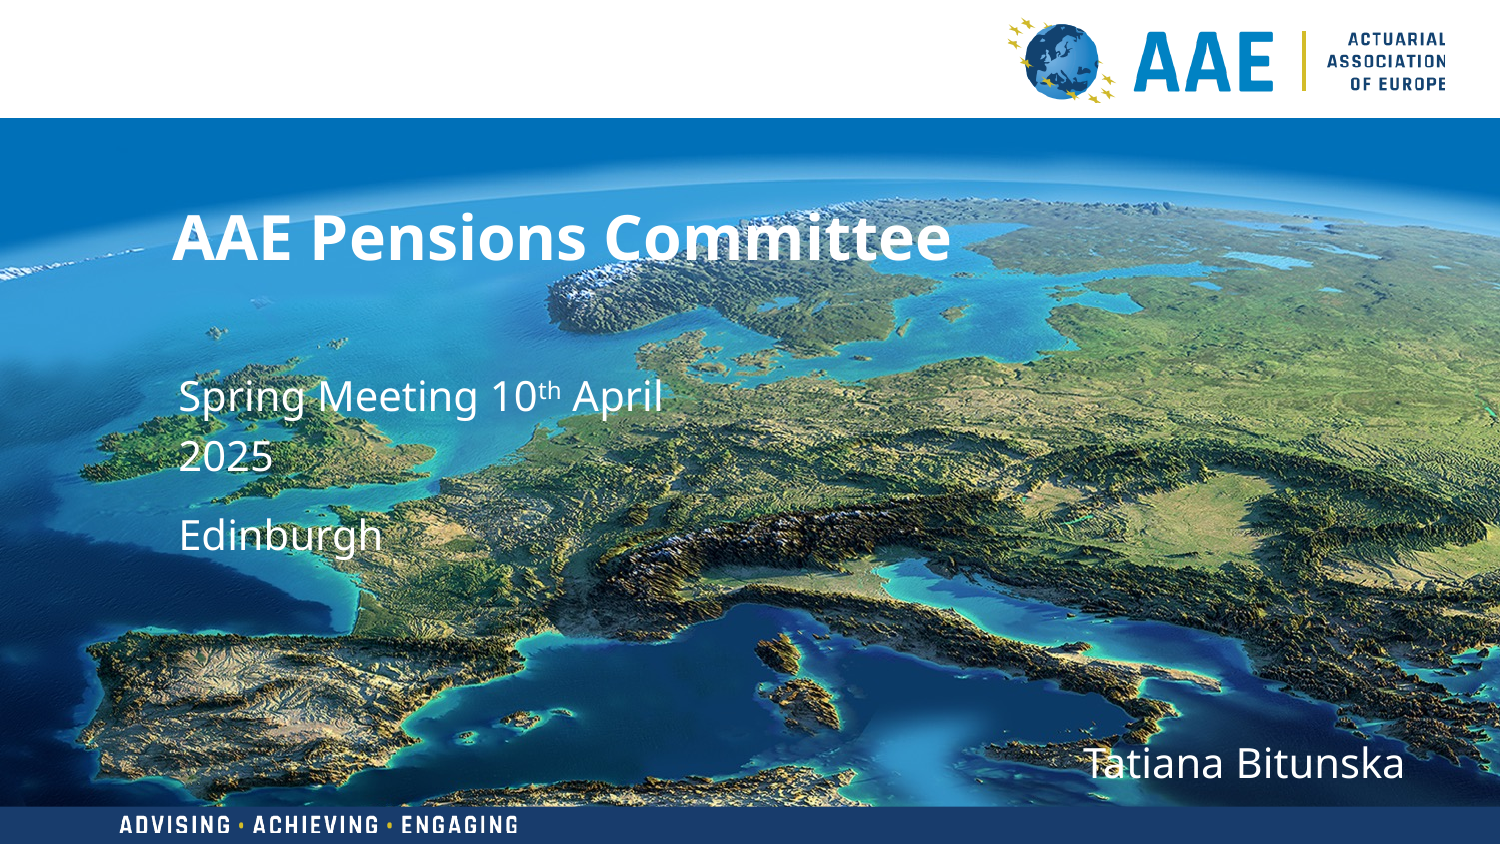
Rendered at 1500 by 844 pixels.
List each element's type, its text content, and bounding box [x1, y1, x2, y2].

subtitle Spring Meeting 10th April 2025 Edinburgh [172, 360, 751, 507]
title AAE Pensions Committee [172, 195, 1322, 276]
picture [0, 118, 1500, 806]
text_box Tatiana Bitunska [1077, 726, 1500, 799]
